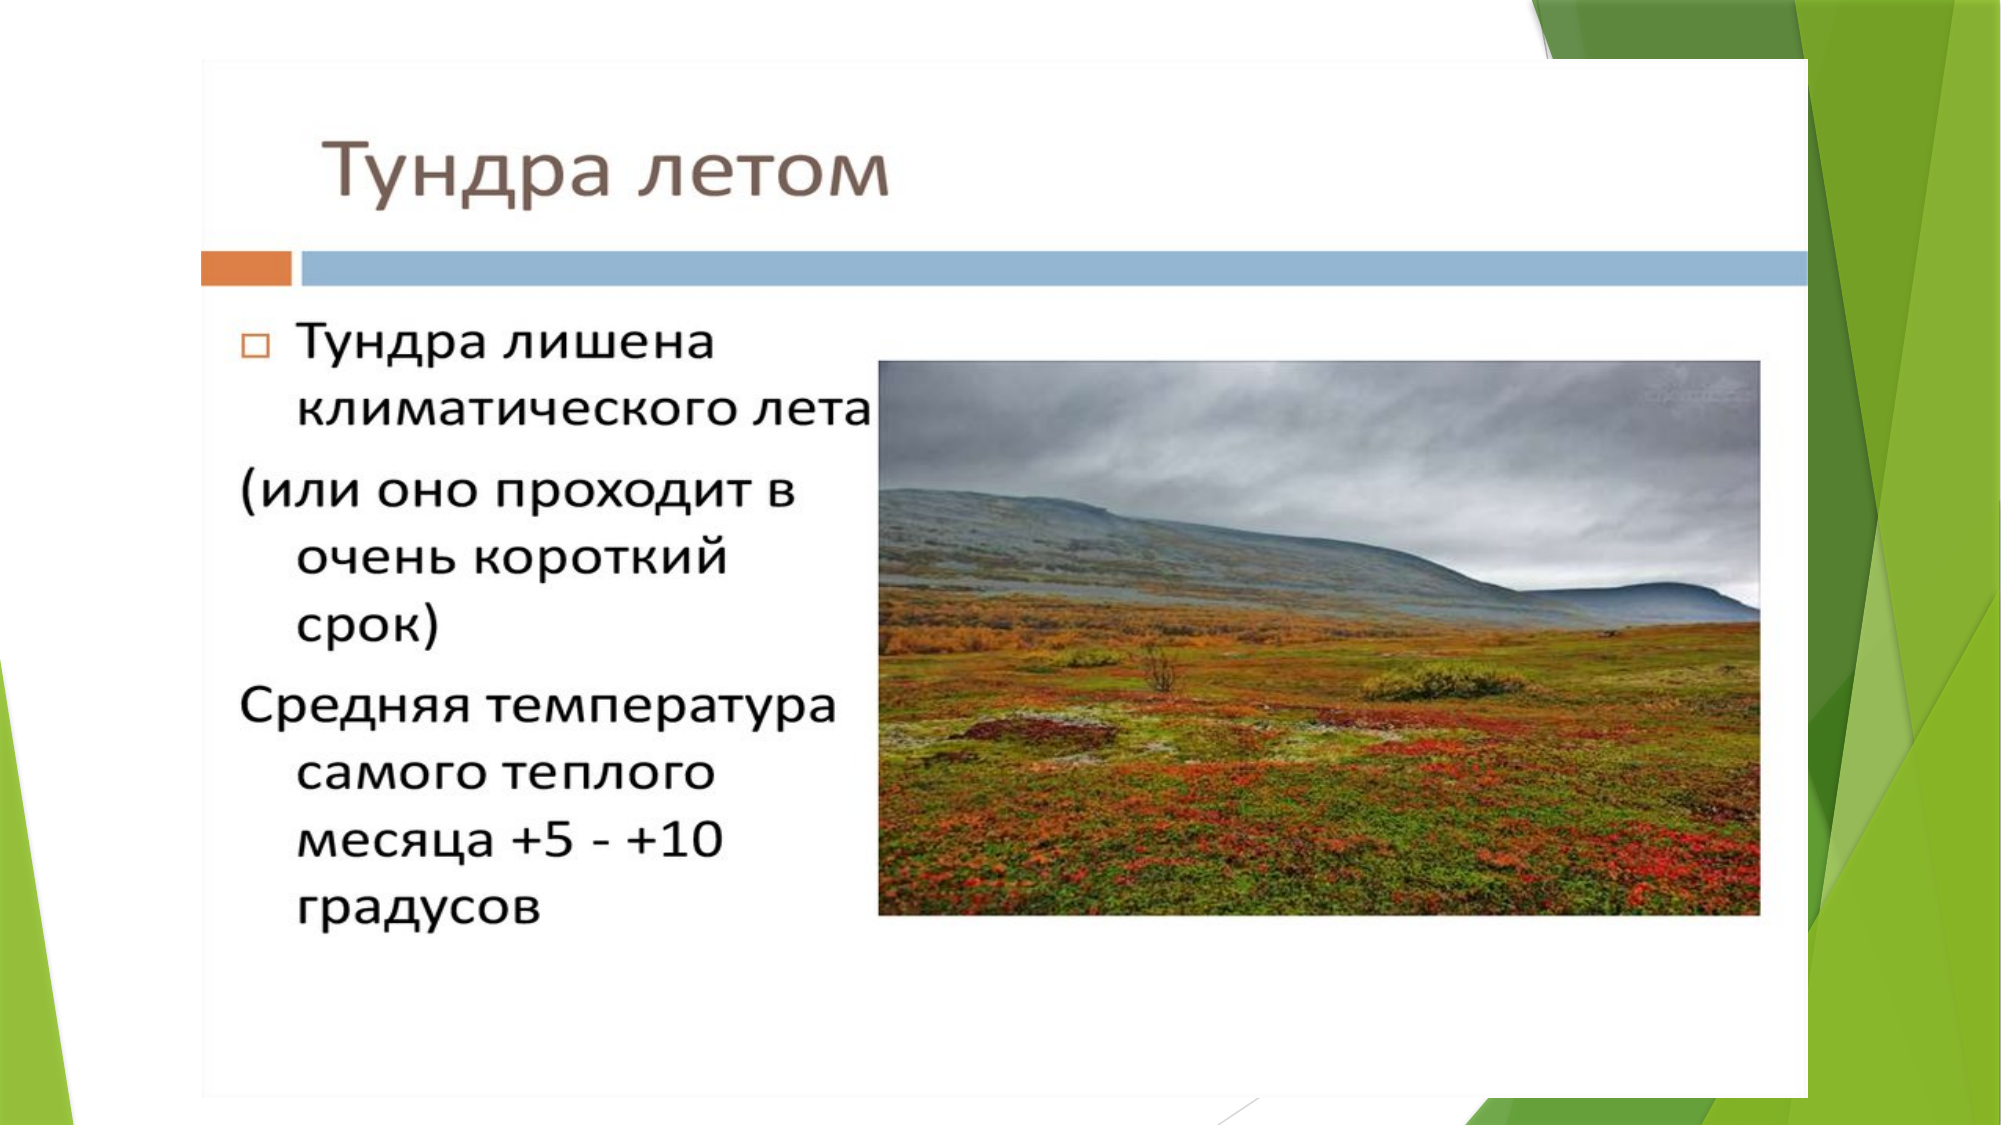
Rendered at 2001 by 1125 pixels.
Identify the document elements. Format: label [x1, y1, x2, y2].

picture [200, 59, 1808, 1098]
